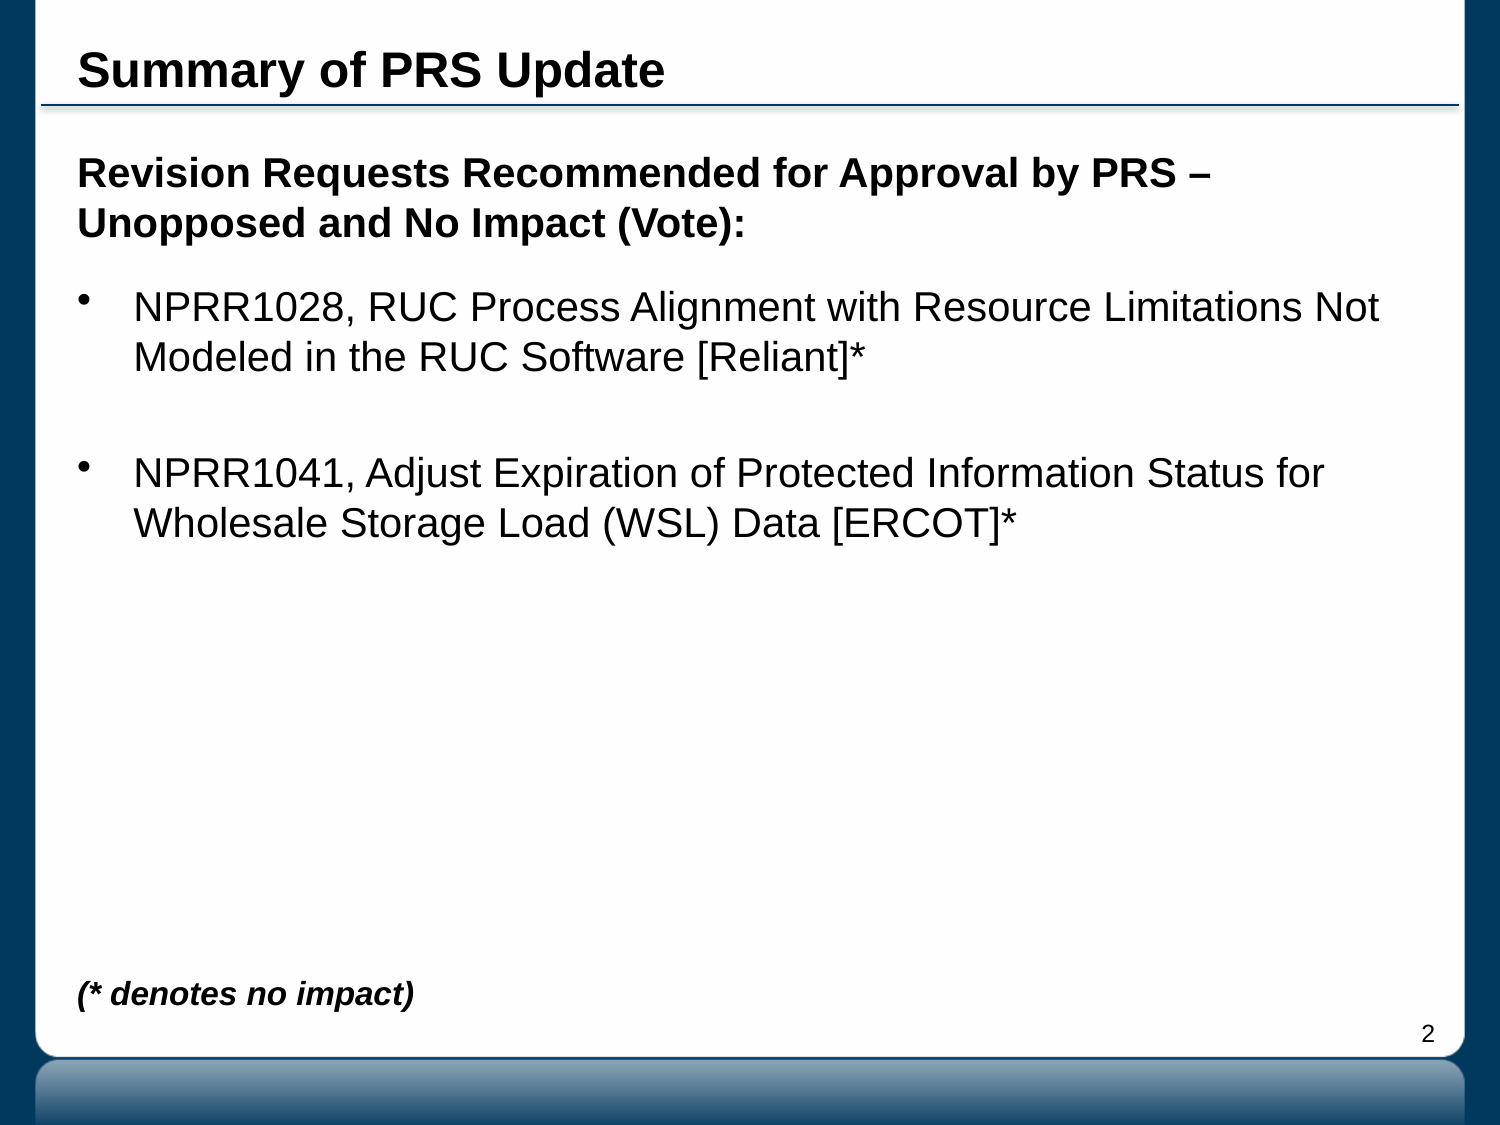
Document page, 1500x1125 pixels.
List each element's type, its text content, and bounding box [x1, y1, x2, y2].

text_box Revision Requests Recommended for Approval by PRS – Unopposed and No Impact (Vote): NPRR1028, RUC Process Alignment with Resource Limitations Not Modeled in the RUC Software [Reliant]* NPRR1041, Adjust Expiration of Protected Information Status for Wholesale Storage Load (WSL) Data [ERCOT]* (* denotes no impact) [62, 138, 1450, 1049]
title Summary of PRS Update [62, 29, 1450, 106]
picture [35, 0, 1465, 1125]
